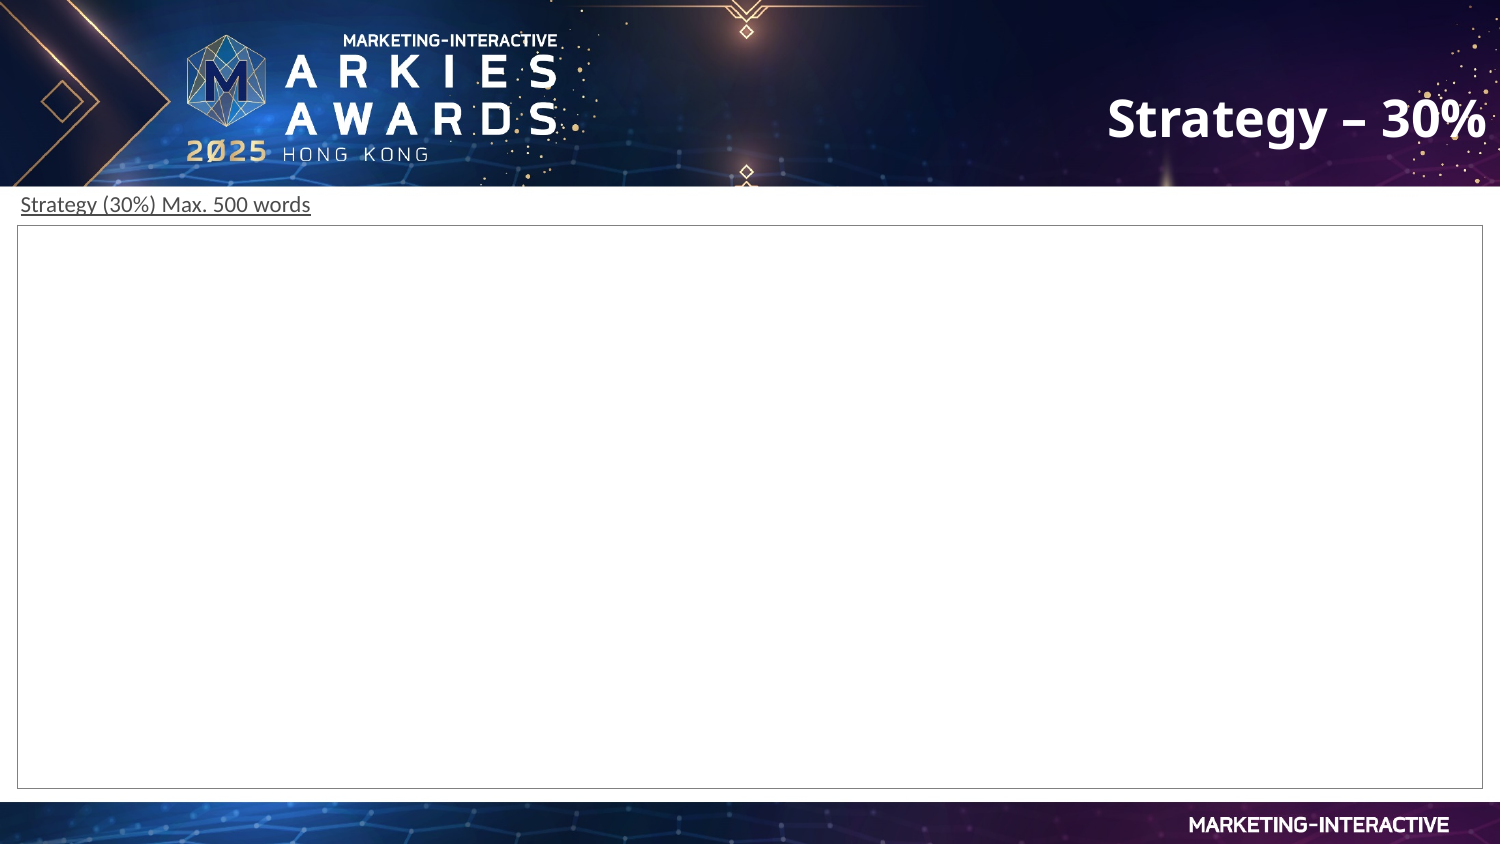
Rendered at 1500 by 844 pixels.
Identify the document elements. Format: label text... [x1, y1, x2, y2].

table_header [18, 226, 1482, 788]
text_box Strategy (30%) Max. 500 words [5, 182, 916, 225]
picture [0, 0, 1500, 844]
text_box Strategy – 30% [1092, 73, 1500, 160]
